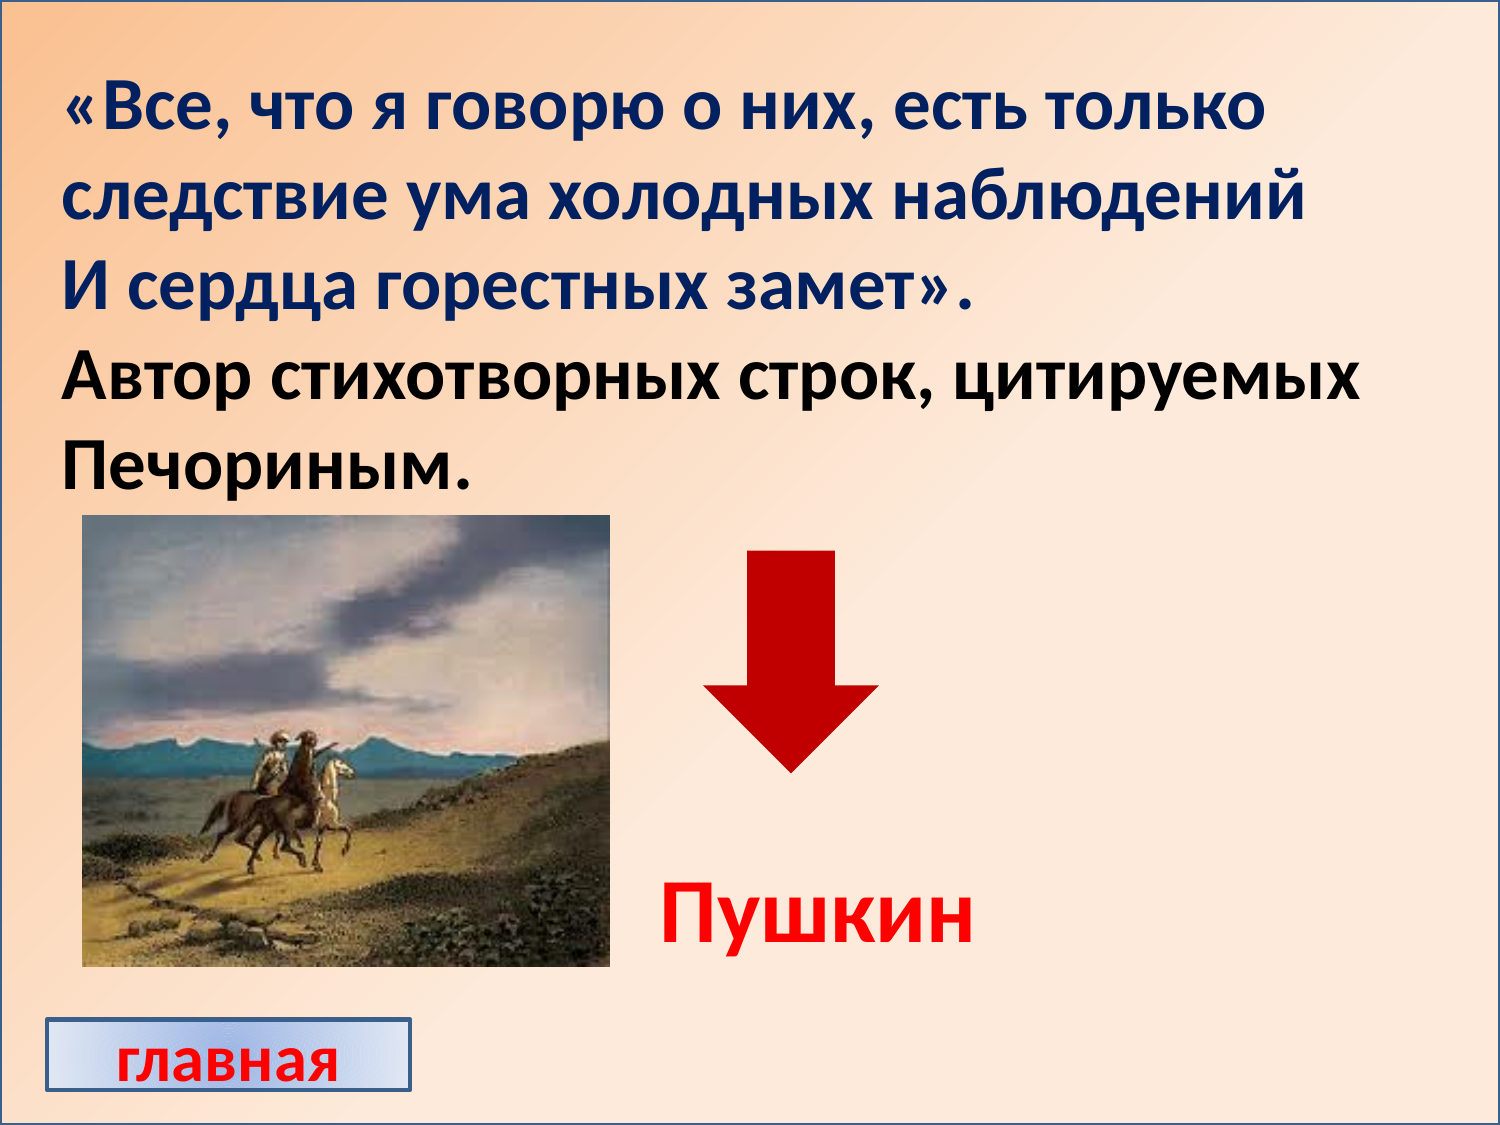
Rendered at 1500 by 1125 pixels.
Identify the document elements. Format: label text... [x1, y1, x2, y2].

text_box «Все, что я говорю о них, есть только следствие ума холодных наблюдений И сердца горестных замет». Автор стихотворных строк, цитируемых Печориным. [46, 46, 1465, 512]
text_box [701, 548, 881, 776]
text_box Пушкин [644, 843, 1207, 969]
text_box [0, 0, 1500, 1125]
picture [81, 515, 610, 967]
text_box главная [45, 1017, 412, 1092]
